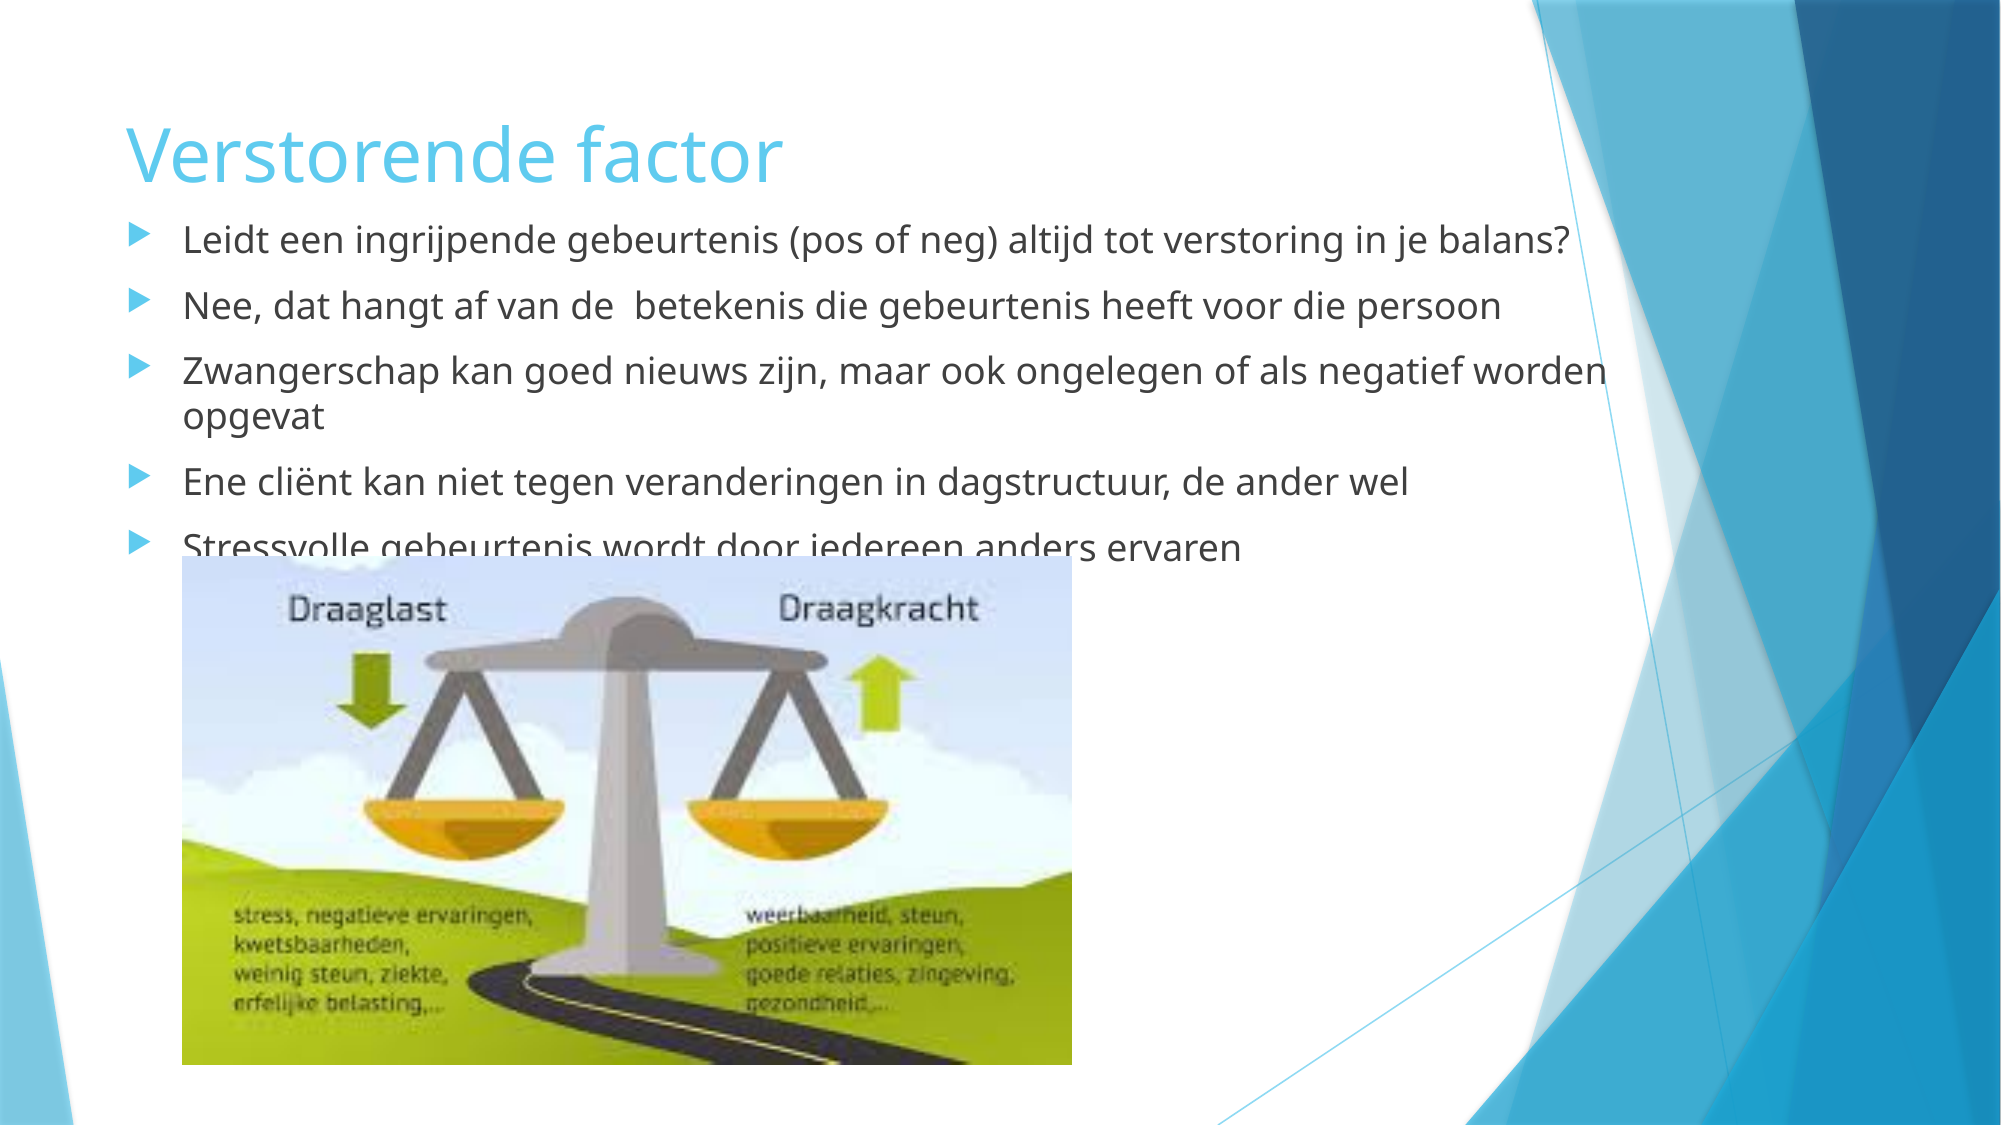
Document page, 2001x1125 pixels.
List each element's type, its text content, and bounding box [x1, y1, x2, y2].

list Leidt een ingrijpende gebeurtenis (pos of neg) altijd tot verstoring in je balans? Nee, dat hangt af van de betekenis die gebeurtenis heeft voor die persoon Zwangerschap kan goed nieuws zijn, maar ook ongelegen of als negatief worden opgevat Ene cliënt kan niet tegen veranderingen in dagstructuur, de ander wel Stressvolle gebeurtenis wordt door iedereen anders ervaren [111, 208, 1747, 845]
picture [182, 556, 1072, 1066]
title Verstorende factor [111, 99, 1522, 208]
